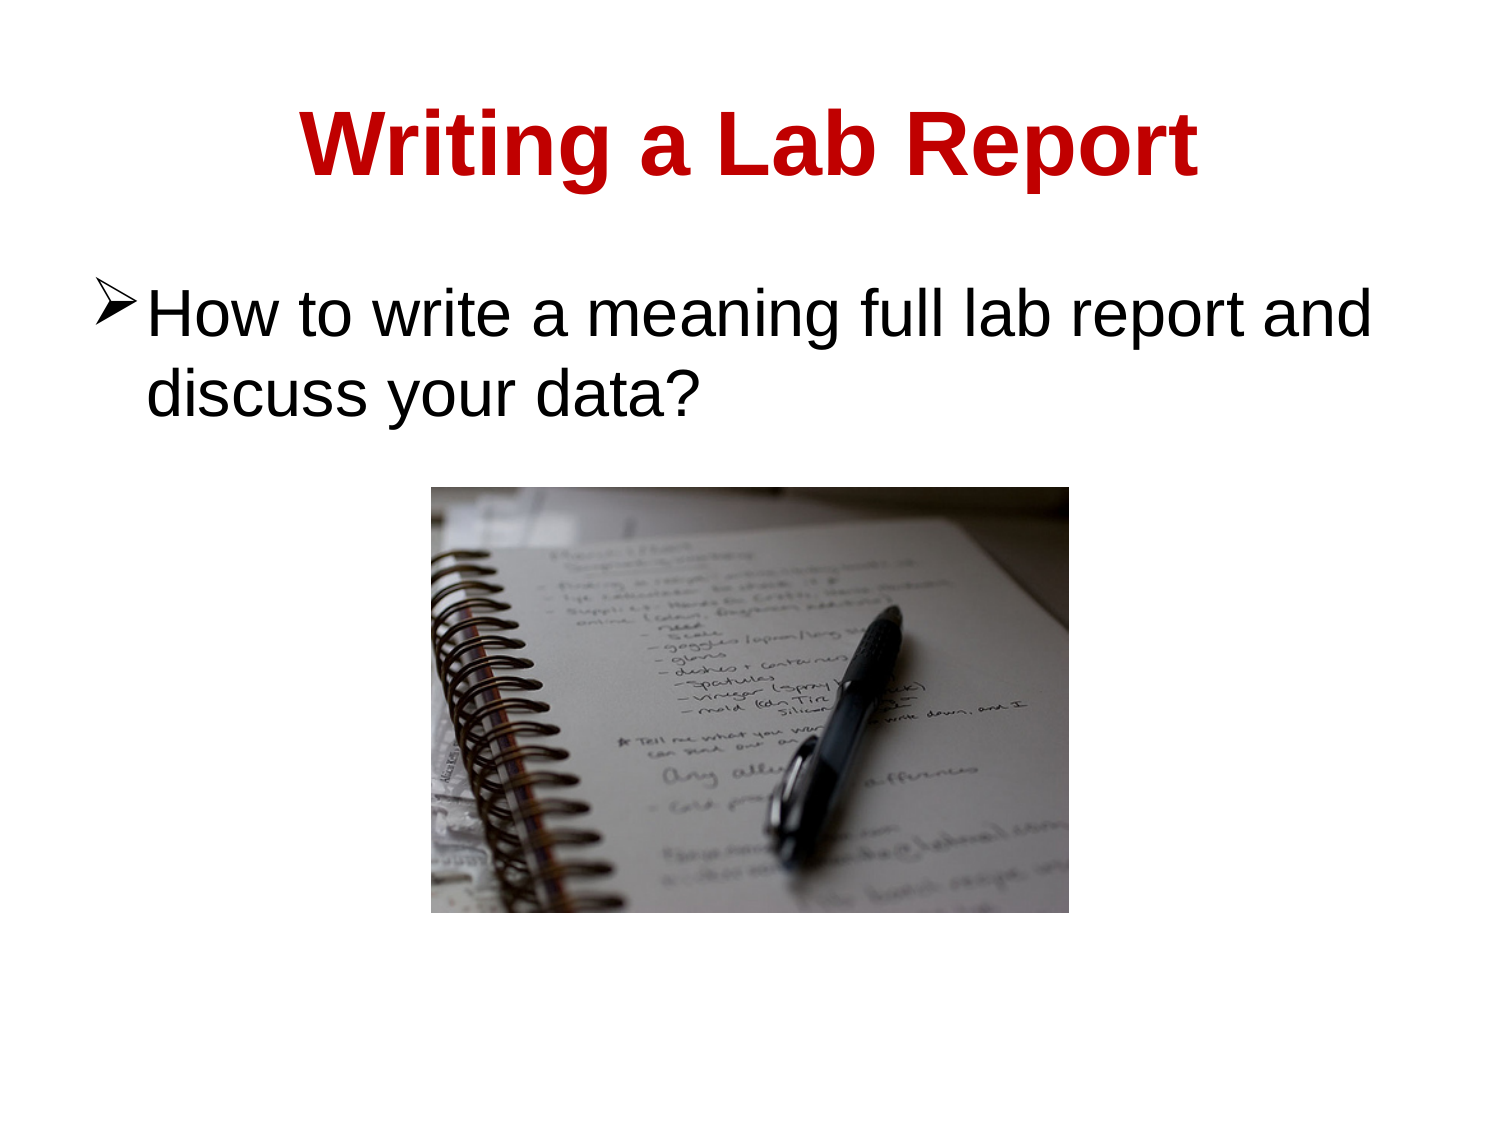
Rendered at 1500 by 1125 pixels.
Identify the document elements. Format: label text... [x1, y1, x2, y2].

picture [431, 487, 1069, 913]
title Writing a Lab Report [75, 45, 1425, 233]
list How to write a meaning full lab report and discuss your data? [75, 262, 1425, 500]
